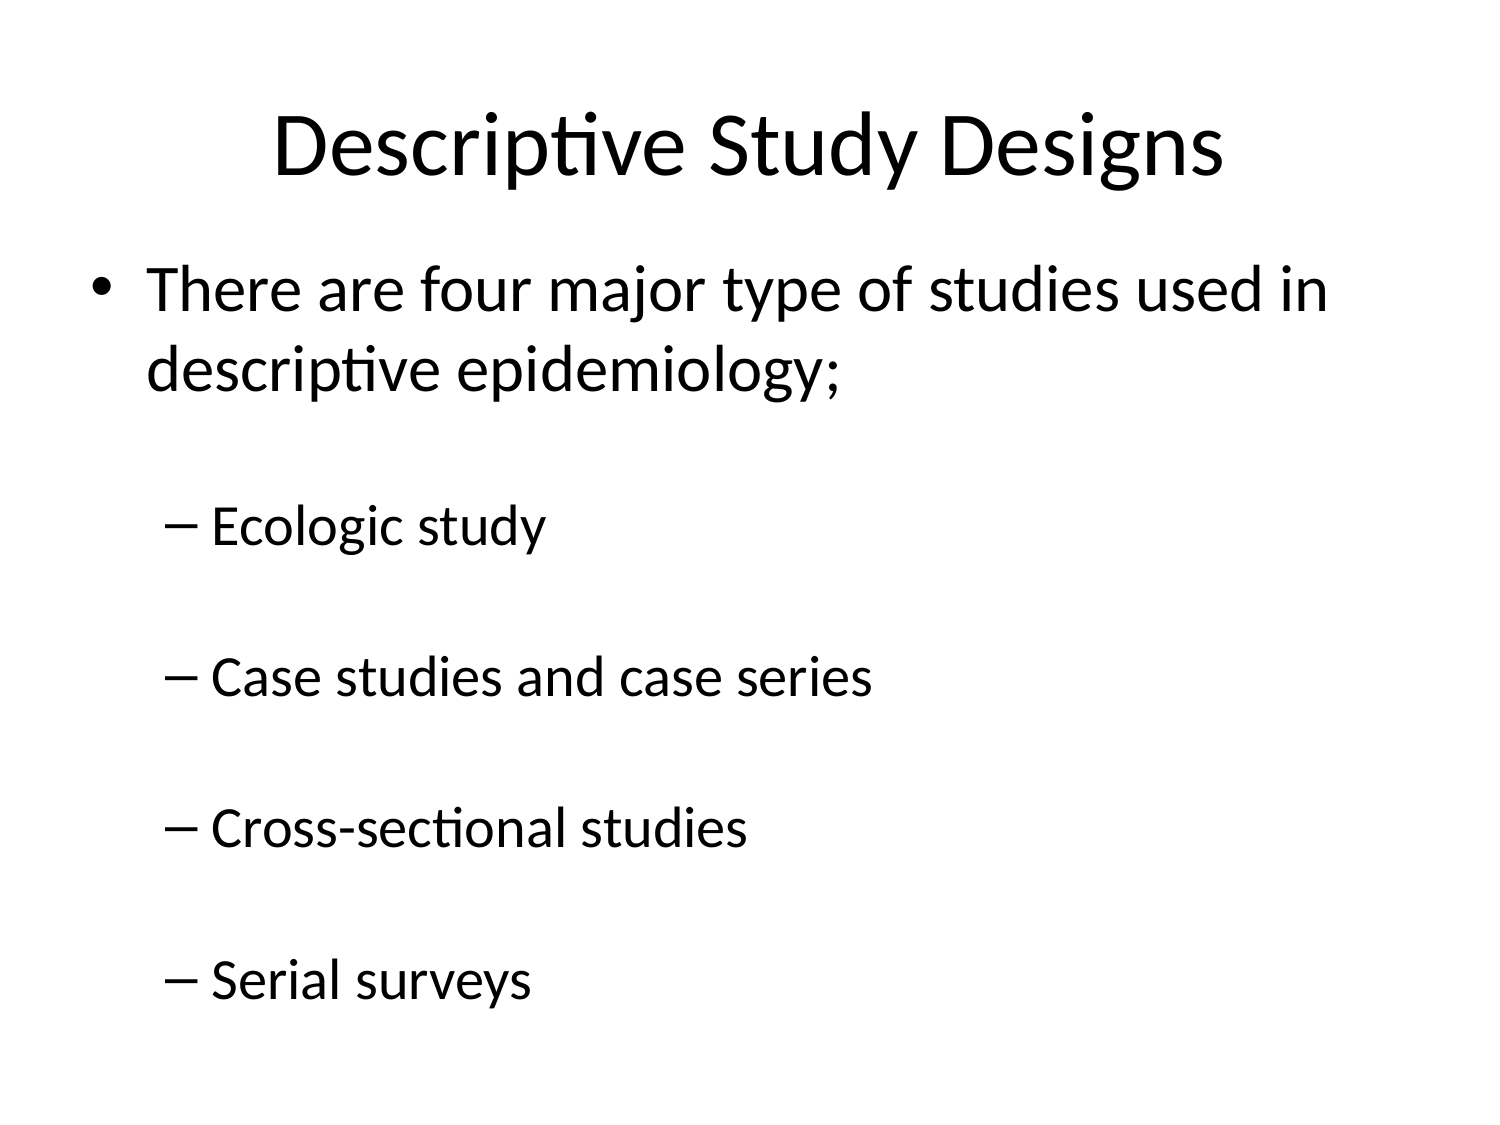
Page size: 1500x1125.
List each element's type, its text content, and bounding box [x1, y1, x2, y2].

title Descriptive Study Designs [75, 45, 1425, 233]
list There are four major type of studies used in descriptive epidemiology; Ecologic study Case studies and case series Cross-sectional studies Serial surveys [75, 237, 1425, 1075]
